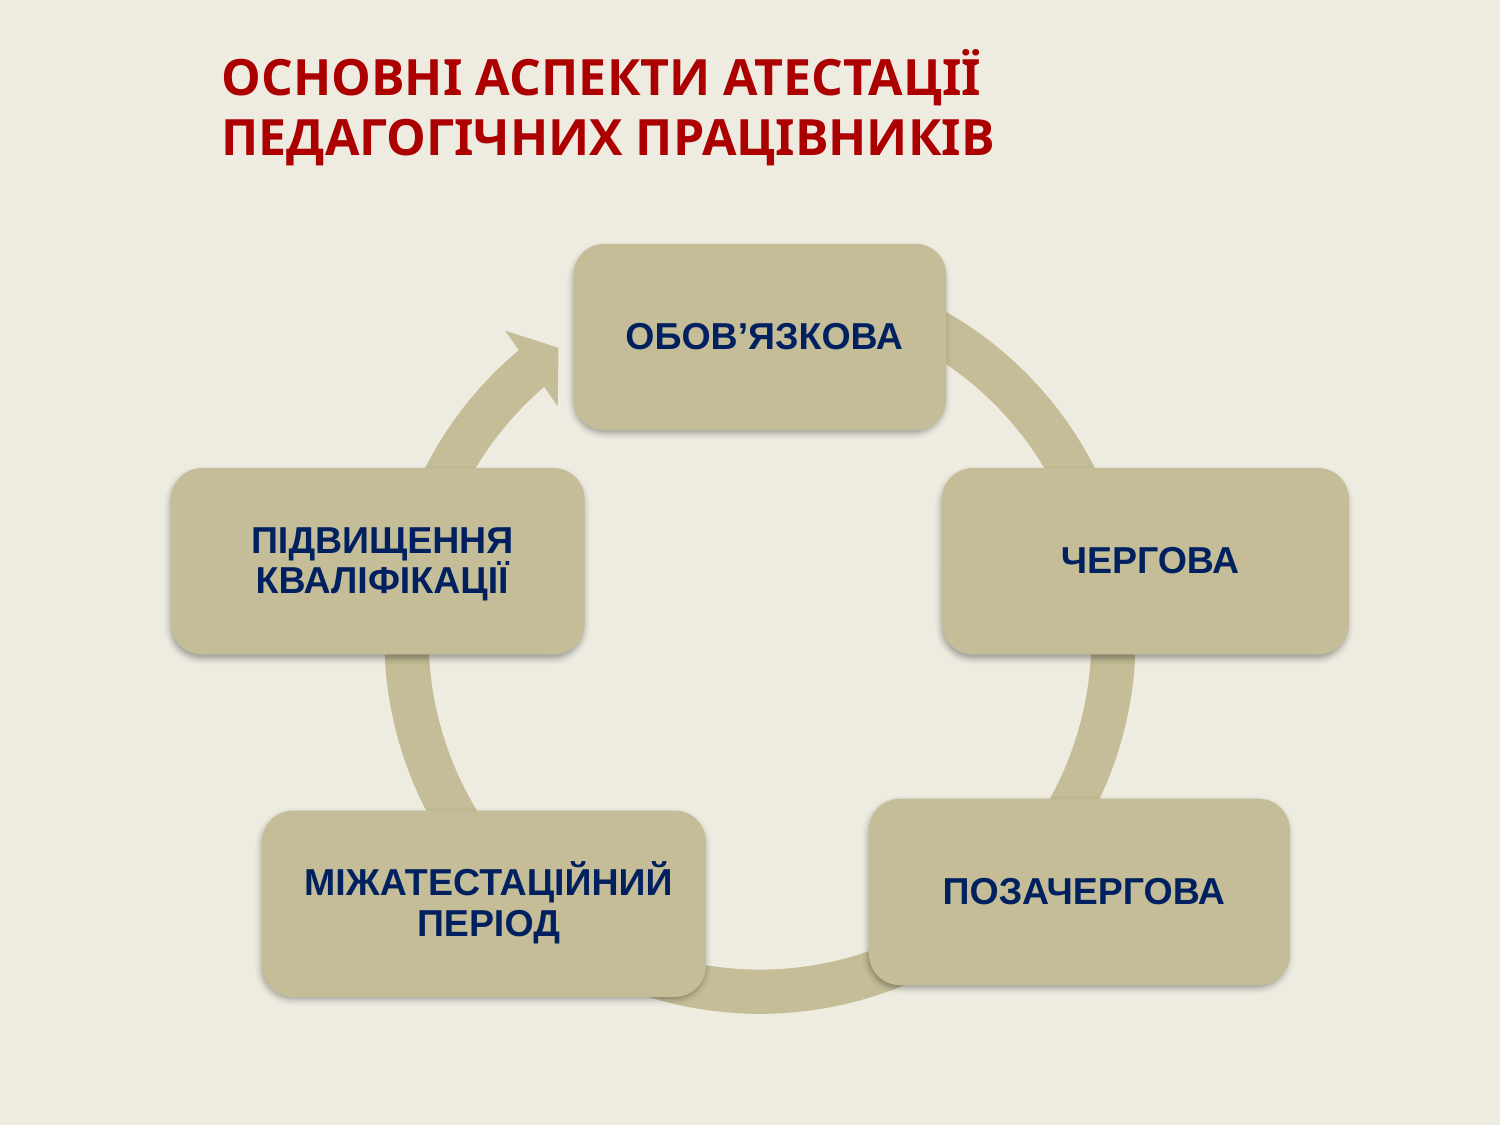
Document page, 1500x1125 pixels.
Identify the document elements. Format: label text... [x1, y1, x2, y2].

title ОСНОВНІ АСПЕКТИ АТЕСТАЦІЇ ПЕДАГОГІЧНИХ ПРАЦІВНИКІВ [135, 38, 1081, 192]
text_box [159, 243, 1368, 1047]
